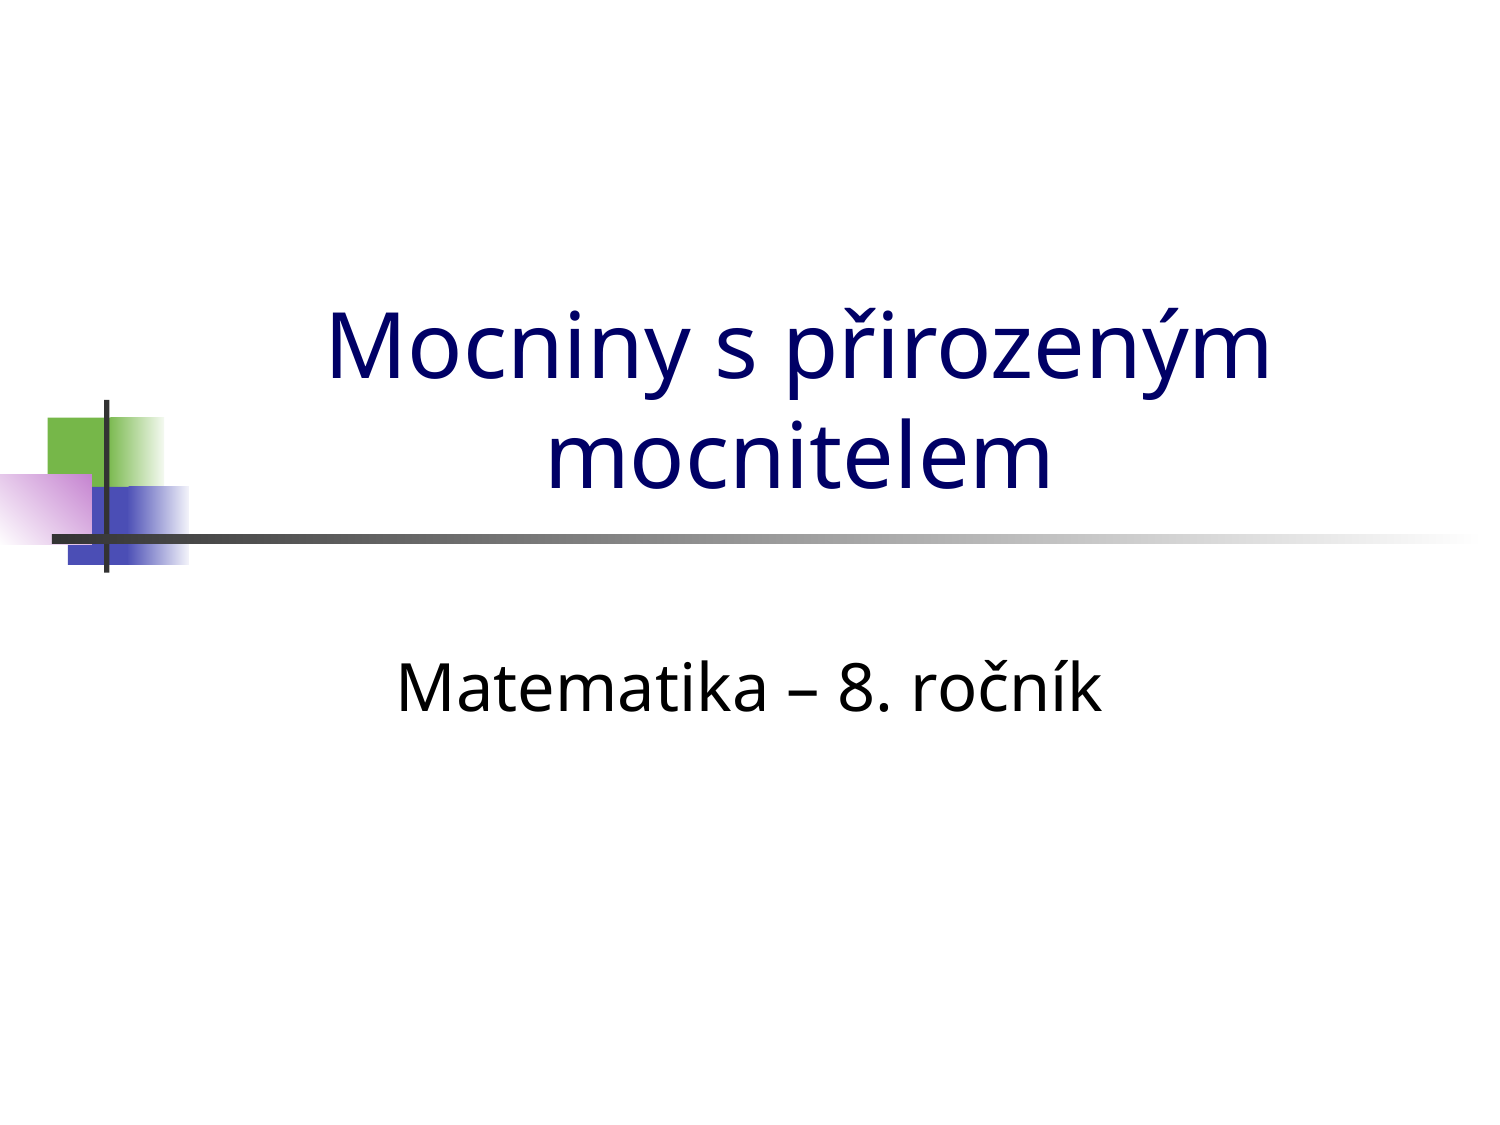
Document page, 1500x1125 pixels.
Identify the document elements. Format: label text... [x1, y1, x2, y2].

subtitle Matematika – 8. ročník [224, 637, 1276, 926]
title Mocniny s přirozeným mocnitelem [162, 274, 1438, 516]
